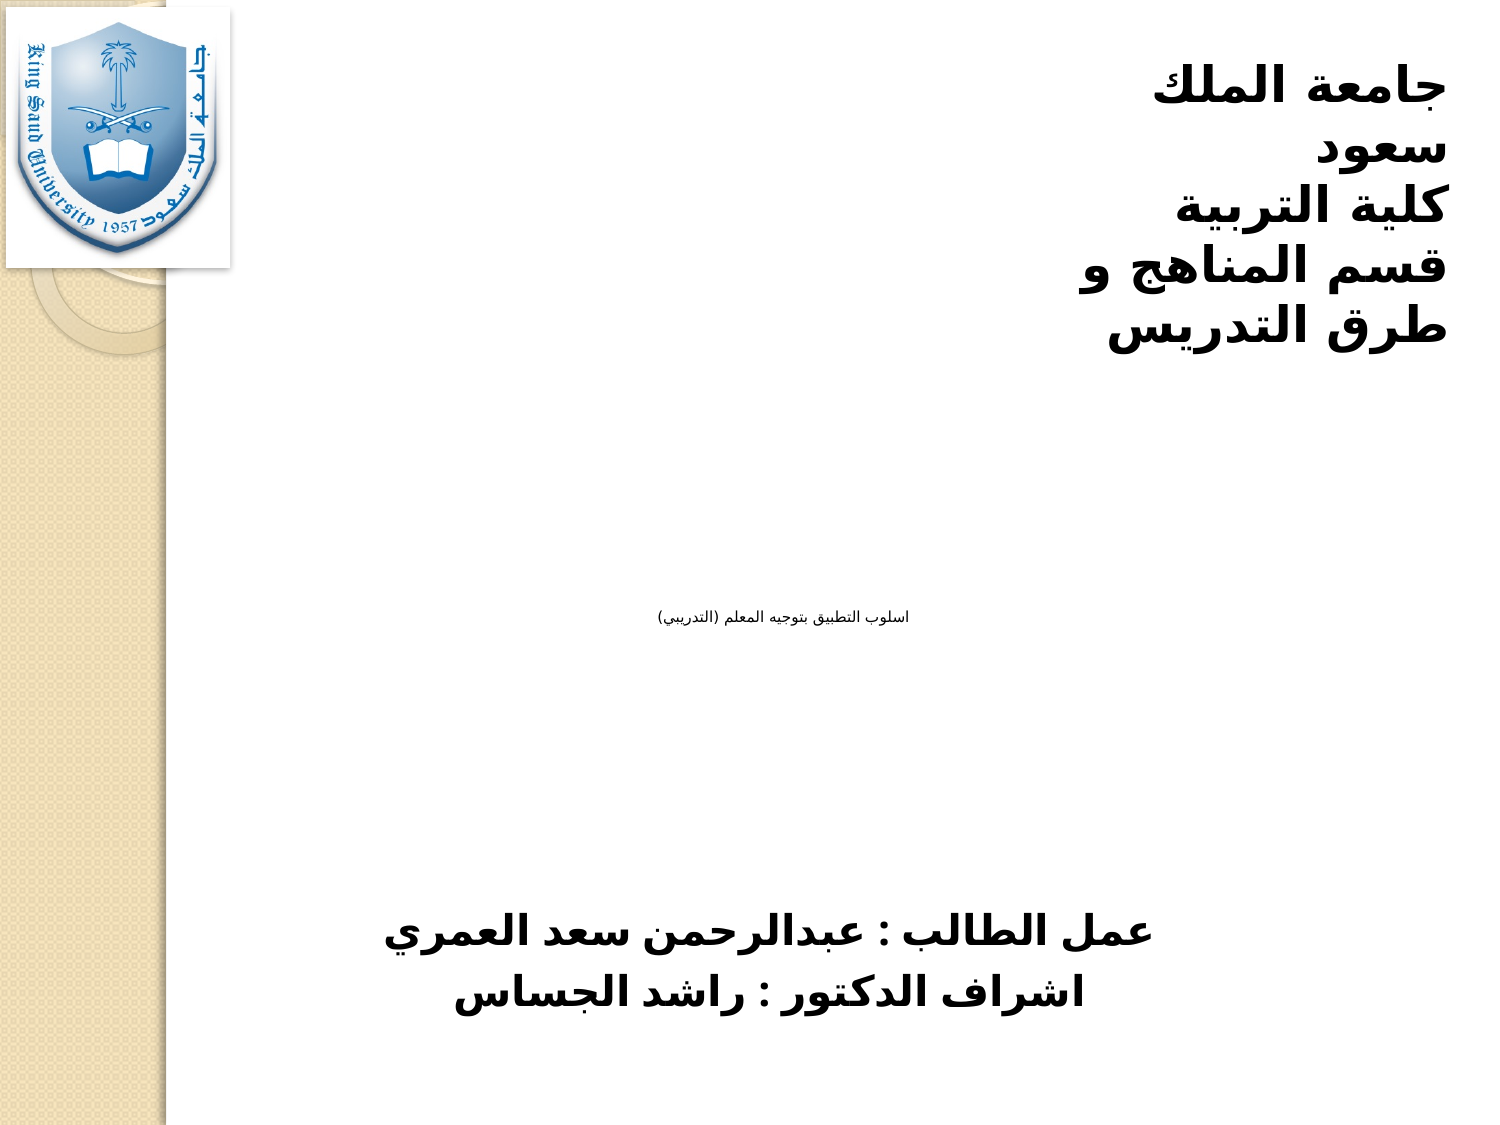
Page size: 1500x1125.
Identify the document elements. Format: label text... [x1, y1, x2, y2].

text_box جامعة الملك سعود كلية التربية قسم المناهج و طرق التدريس [986, 45, 1465, 360]
picture [5, 7, 231, 268]
subtitle عمل الطالب : عبدالرحمن سعد العمري اشراف الدكتور : راشد الجساس [164, 842, 1379, 1024]
title اسلوب التطبيق بتوجيه المعلم (التدريبي) [175, 462, 1391, 634]
